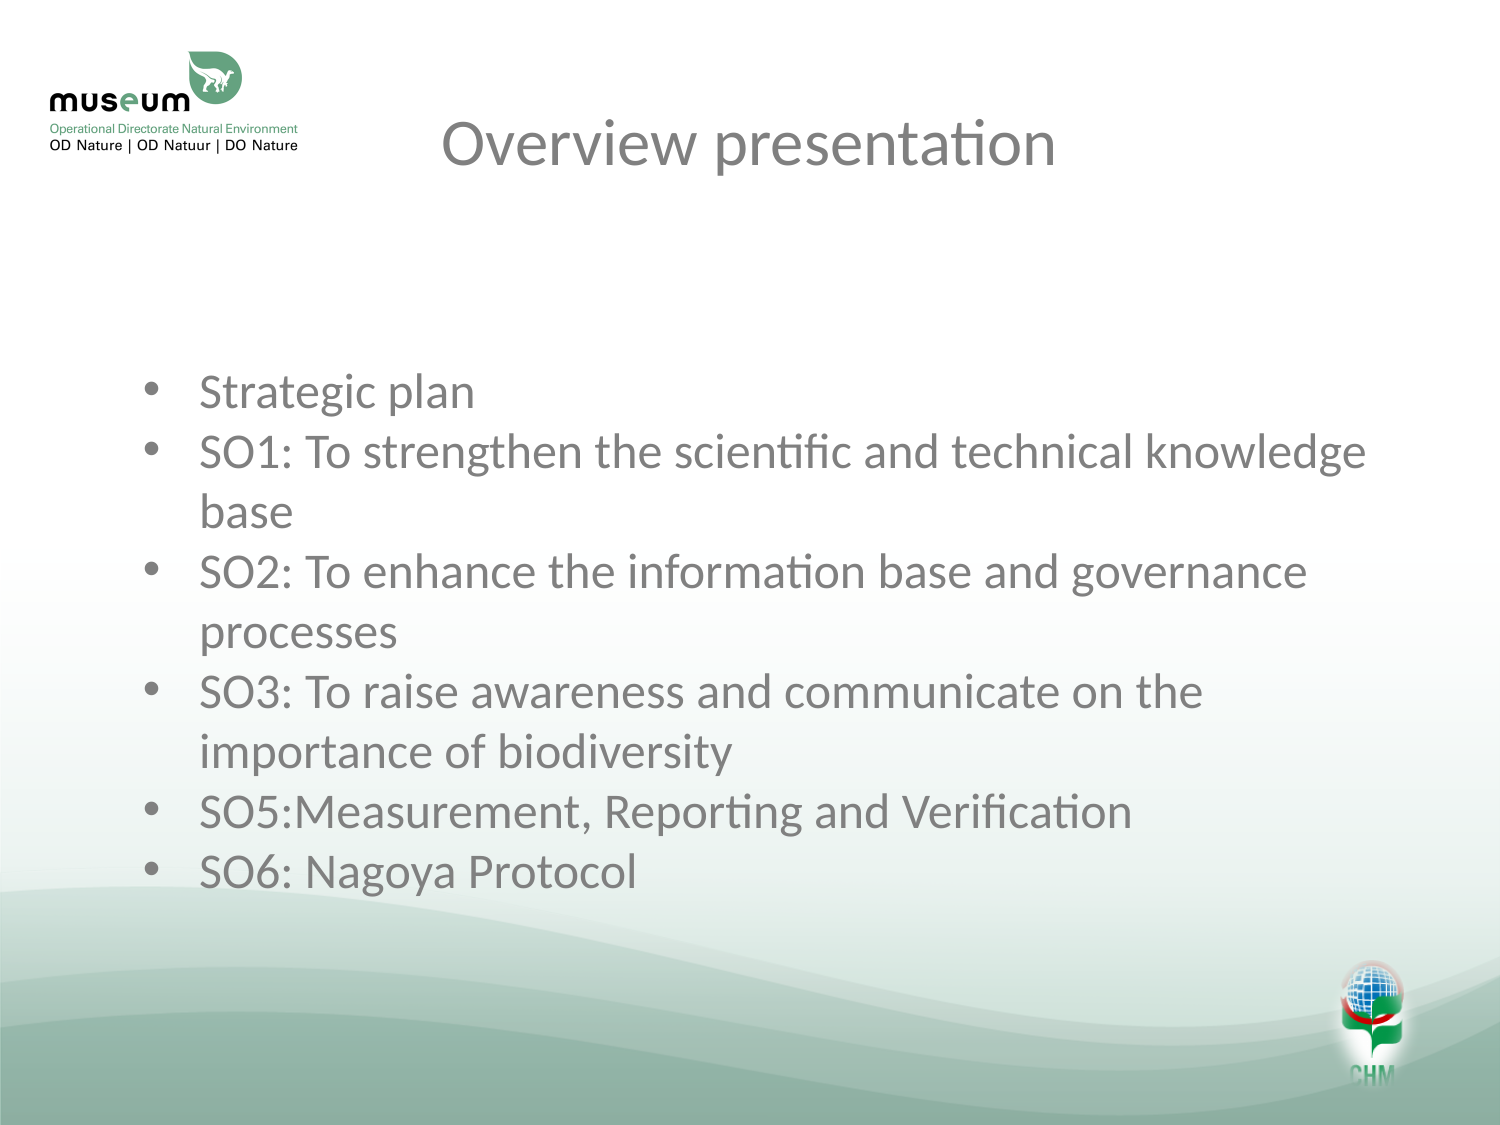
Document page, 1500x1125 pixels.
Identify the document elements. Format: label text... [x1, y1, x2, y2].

picture [0, 0, 1500, 1125]
text_box Strategic plan SO1: To strengthen the scientific and technical knowledge base SO2: To enhance the information base and governance processes SO3: To raise awareness and communicate on the importance of biodiversity SO5:Measurement, Reporting and Verification SO6: Nagoya Protocol [51, 289, 1449, 1028]
title Overview presentation [75, 45, 1425, 233]
